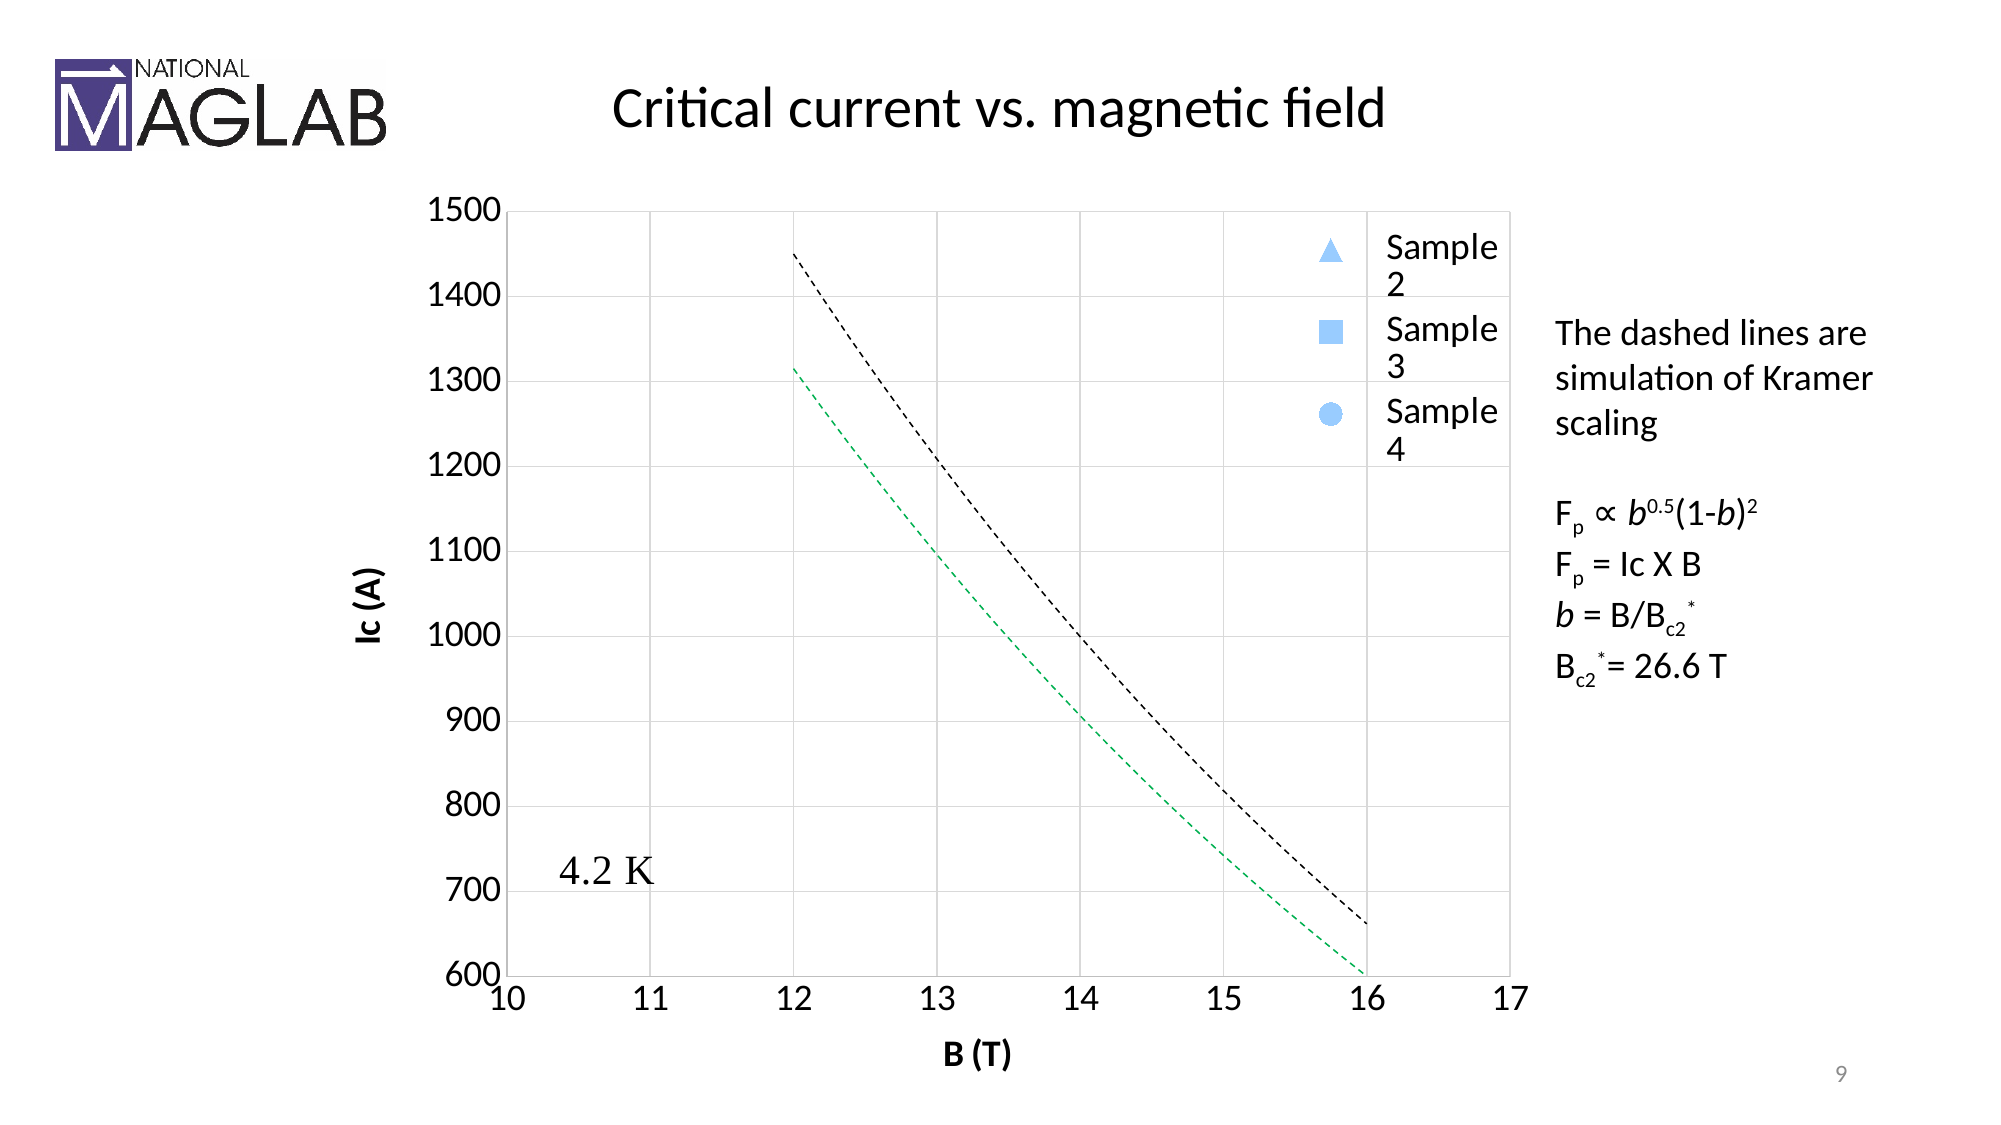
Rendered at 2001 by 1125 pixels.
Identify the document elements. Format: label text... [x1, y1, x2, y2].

picture [55, 59, 386, 151]
chart [329, 187, 1605, 1088]
slide_number 9 [1412, 1042, 1863, 1103]
title Critical current vs. magnetic field [507, 59, 1493, 158]
text_box The dashed lines are simulation of Kramer scaling Fp ∝ b0.5(1-b)2 Fp = Ic X B b = B/Bc2* Bc2*= 26.6 T [1605, 300, 1894, 700]
